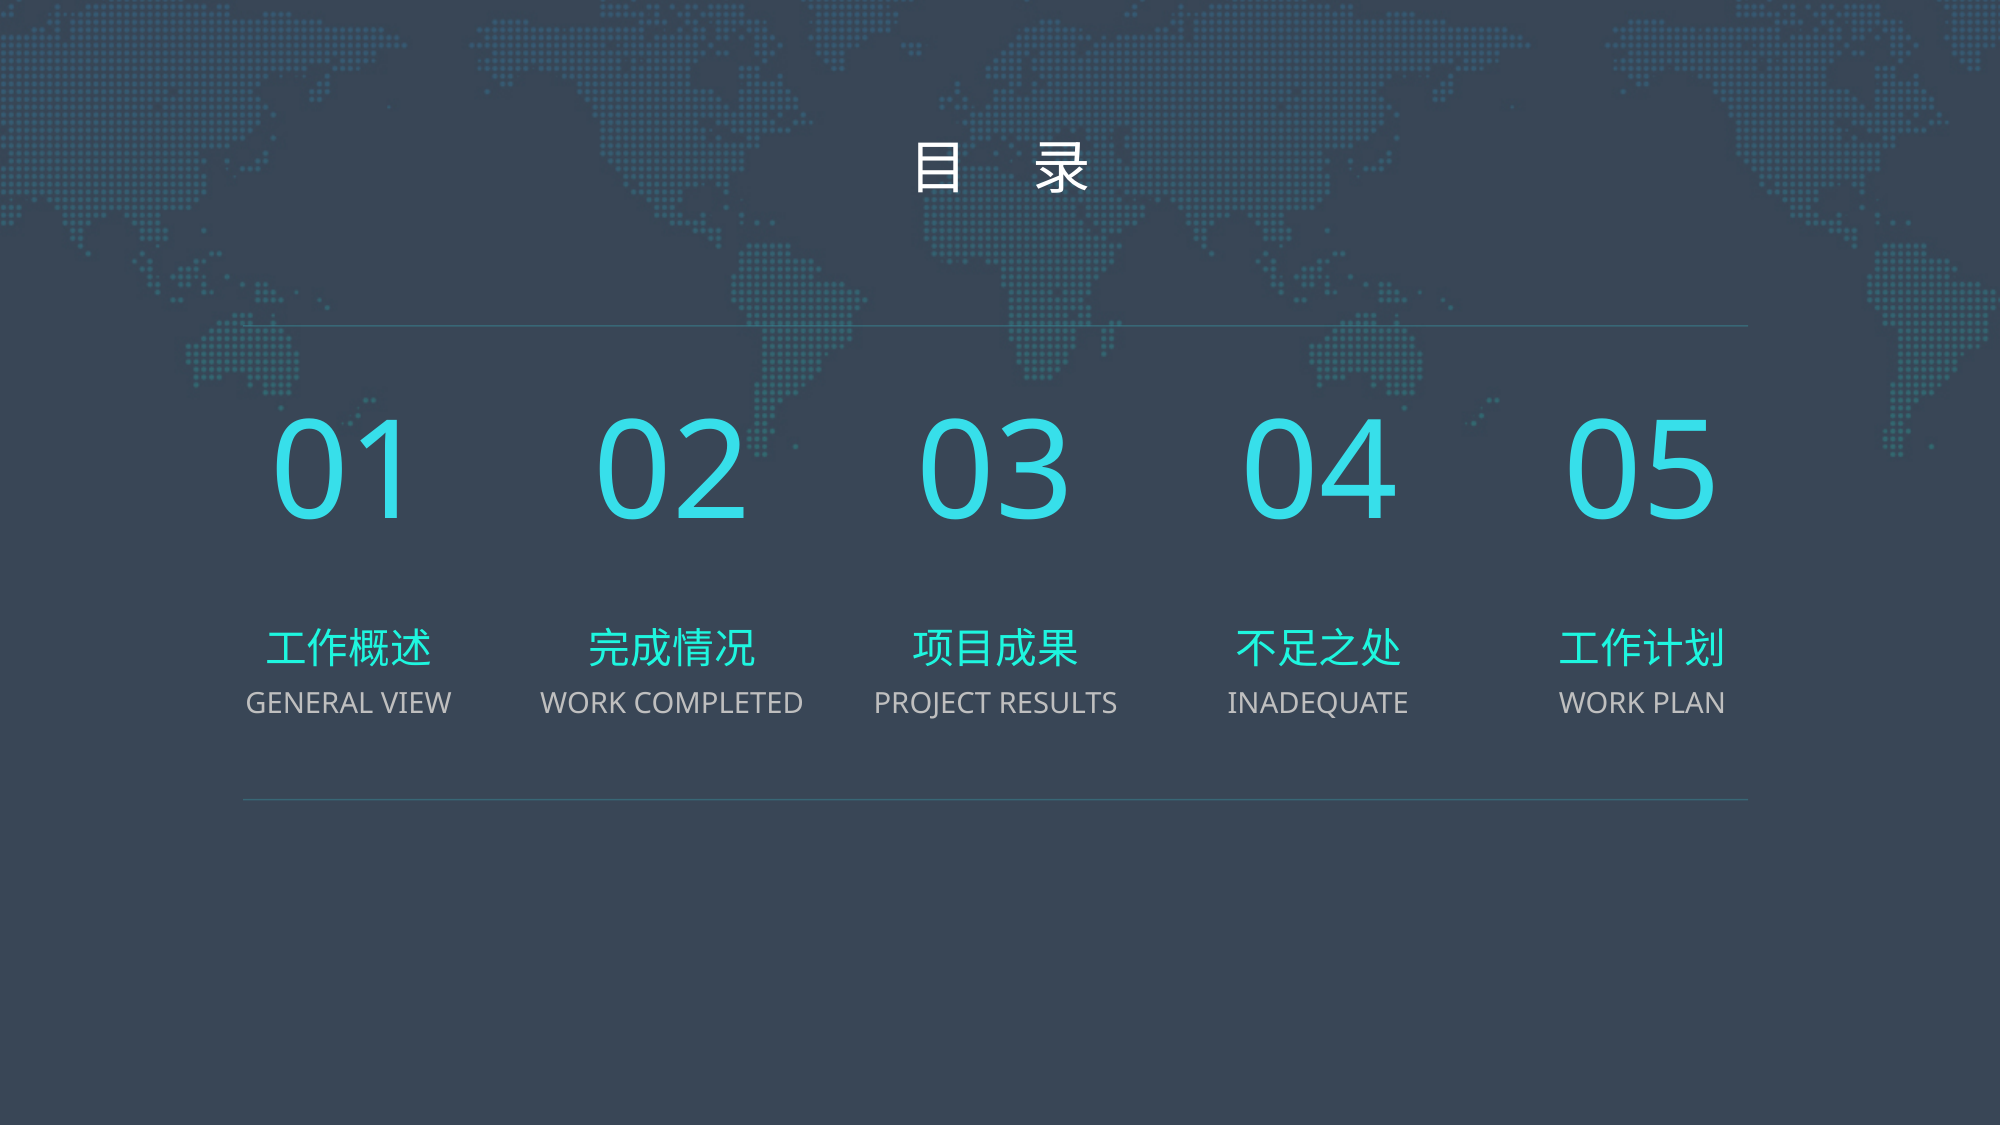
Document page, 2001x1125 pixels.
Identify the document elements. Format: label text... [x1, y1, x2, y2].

text_box 目 录 [894, 122, 1106, 208]
text_box GENERAL VIEW [230, 676, 237, 727]
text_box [242, 325, 1749, 800]
picture [0, 0, 2000, 1125]
